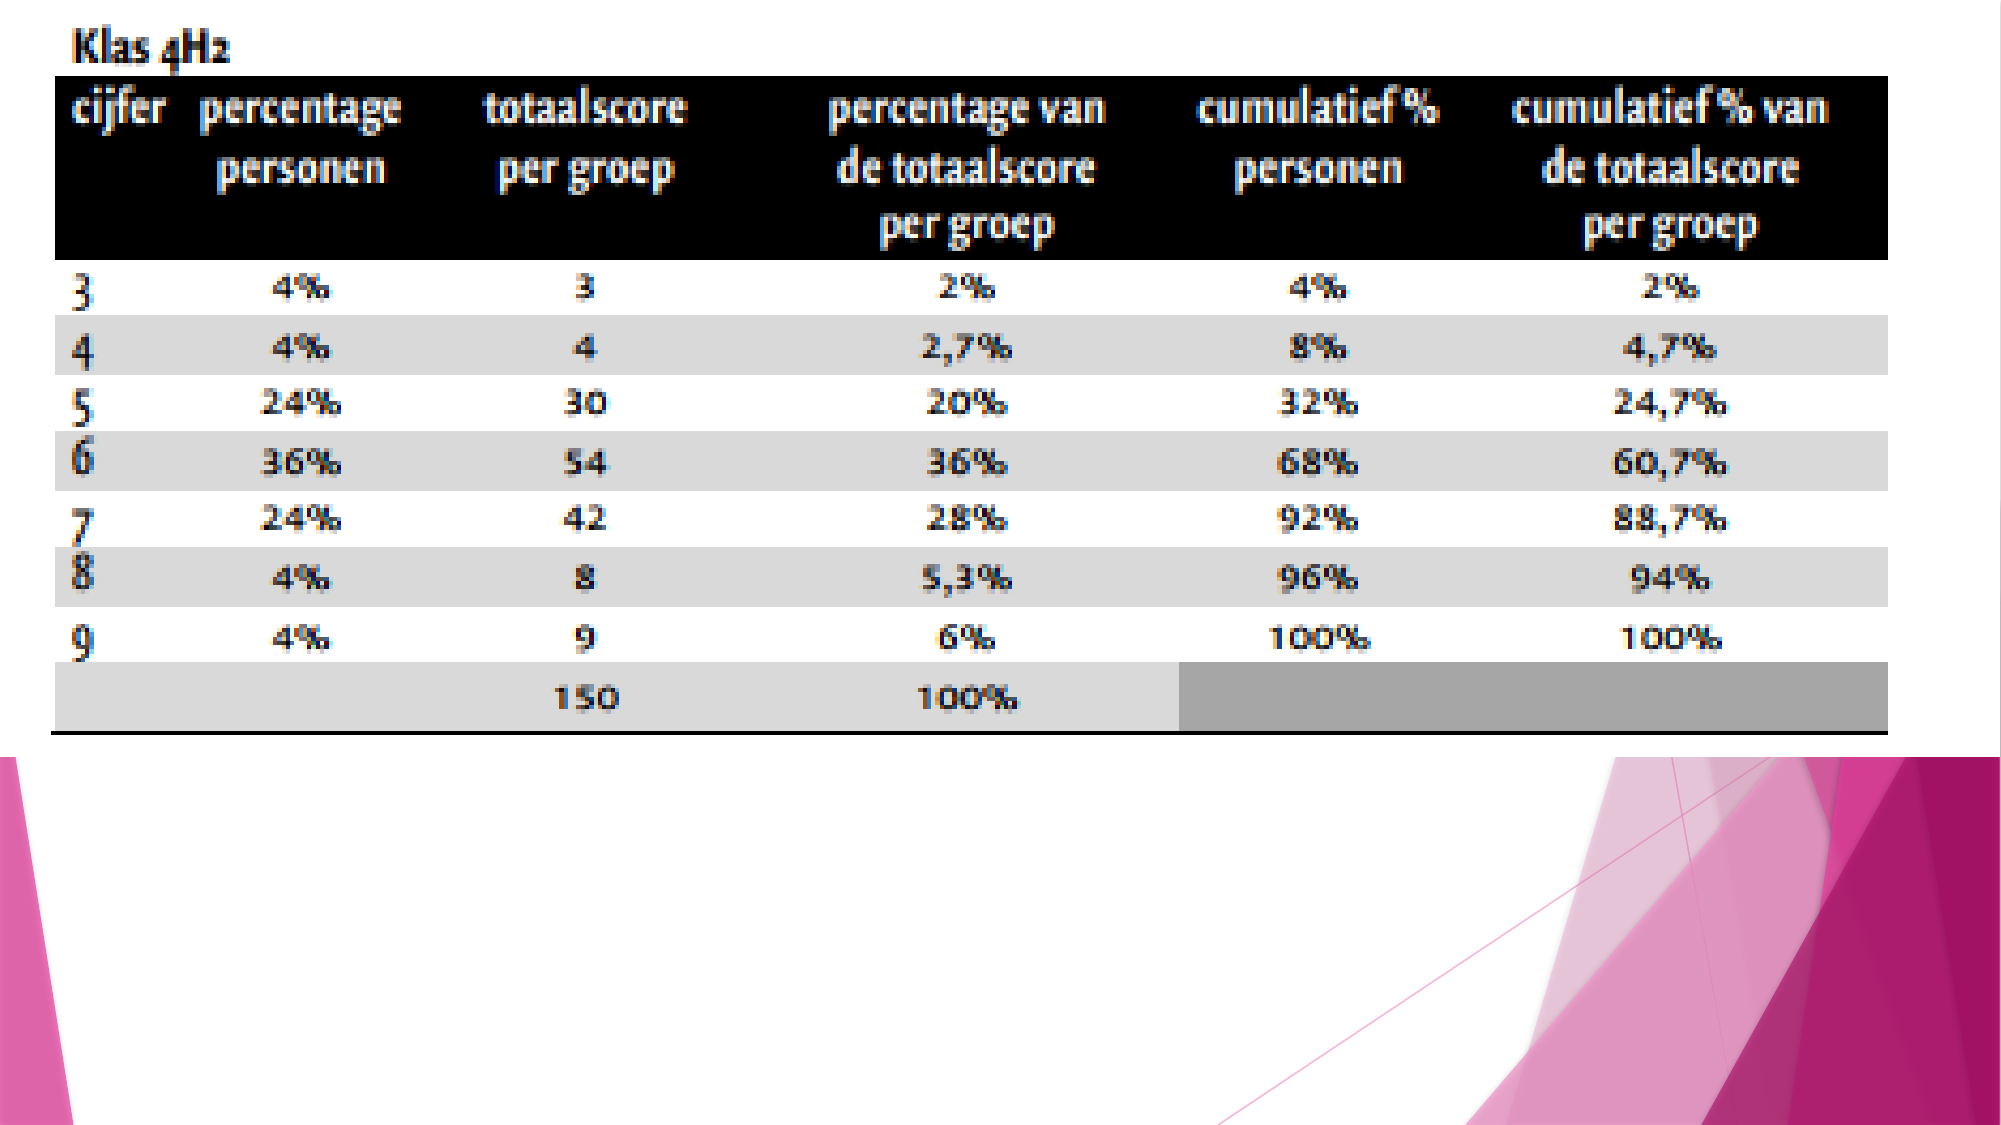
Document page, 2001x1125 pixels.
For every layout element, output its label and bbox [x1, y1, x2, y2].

picture [0, 0, 2000, 757]
